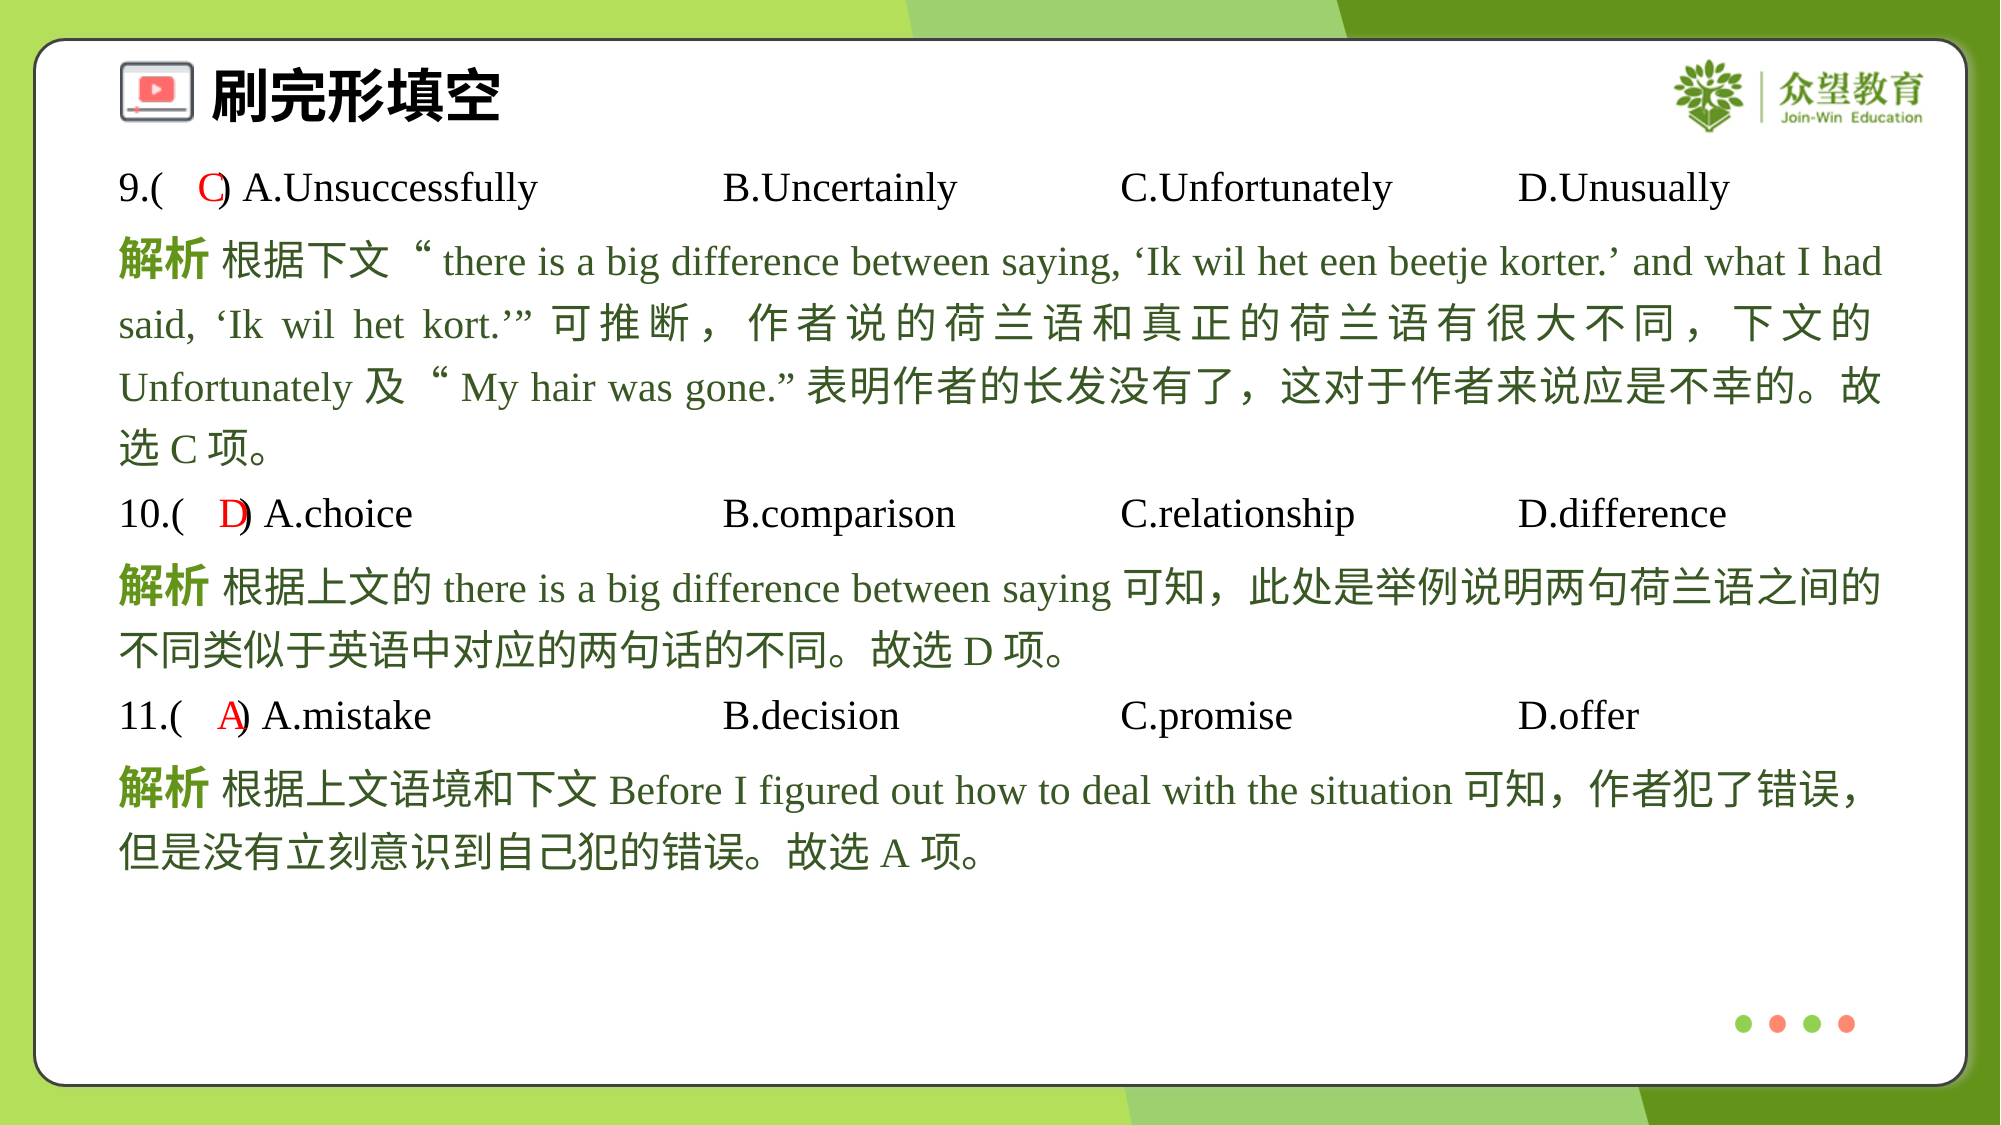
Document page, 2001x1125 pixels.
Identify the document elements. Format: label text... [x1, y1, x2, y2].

text_box D [213, 473, 254, 531]
text_box 解析 根据上文的there is a big difference between saying可知，此处是举例说明两句荷兰语之间的不同类似于英语中对应的两句话的不同。故选D项。 [118, 542, 1883, 670]
text_box 9.( ) A.Unsuccessfully B.Uncertainly C.Unfortunately D.Unusually [118, 146, 192, 204]
text_box 11.( ) A.mistake B.decision C.promise D.offer [118, 675, 212, 733]
text_box 10.( ) A.choice B.comparison C.relationship D.difference [118, 473, 213, 531]
text_box 9.( ) A.Unsuccessfully B.Uncertainly C.Unfortunately D.Unusually [231, 146, 1883, 204]
picture [0, 0, 2000, 1125]
text_box 11.( ) A.mistake B.decision C.promise D.offer [252, 675, 1883, 733]
text_box A [212, 675, 252, 733]
text_box 解析 根据上文语境和下文Before I figured out how to deal with the situation可知，作者犯了错误，但是没有立刻意识到自己犯的错误。故选A项。 [118, 744, 1883, 872]
text_box 解析 根据下文“there is a big difference between saying, ‘Ik wil het een beetje korter.’ and what I had said, ‘Ik wil het kort.’”可推断，作者说的荷兰语和真正的荷兰语有很大不同，下文的Unfortunately及“My hair was gone.”表明作者的长发没有了，这对于作者来说应是不幸的。故选C项。 [118, 215, 1883, 468]
text_box 10.( ) A.choice B.comparison C.relationship D.difference [254, 473, 1883, 531]
text_box C [192, 146, 231, 205]
